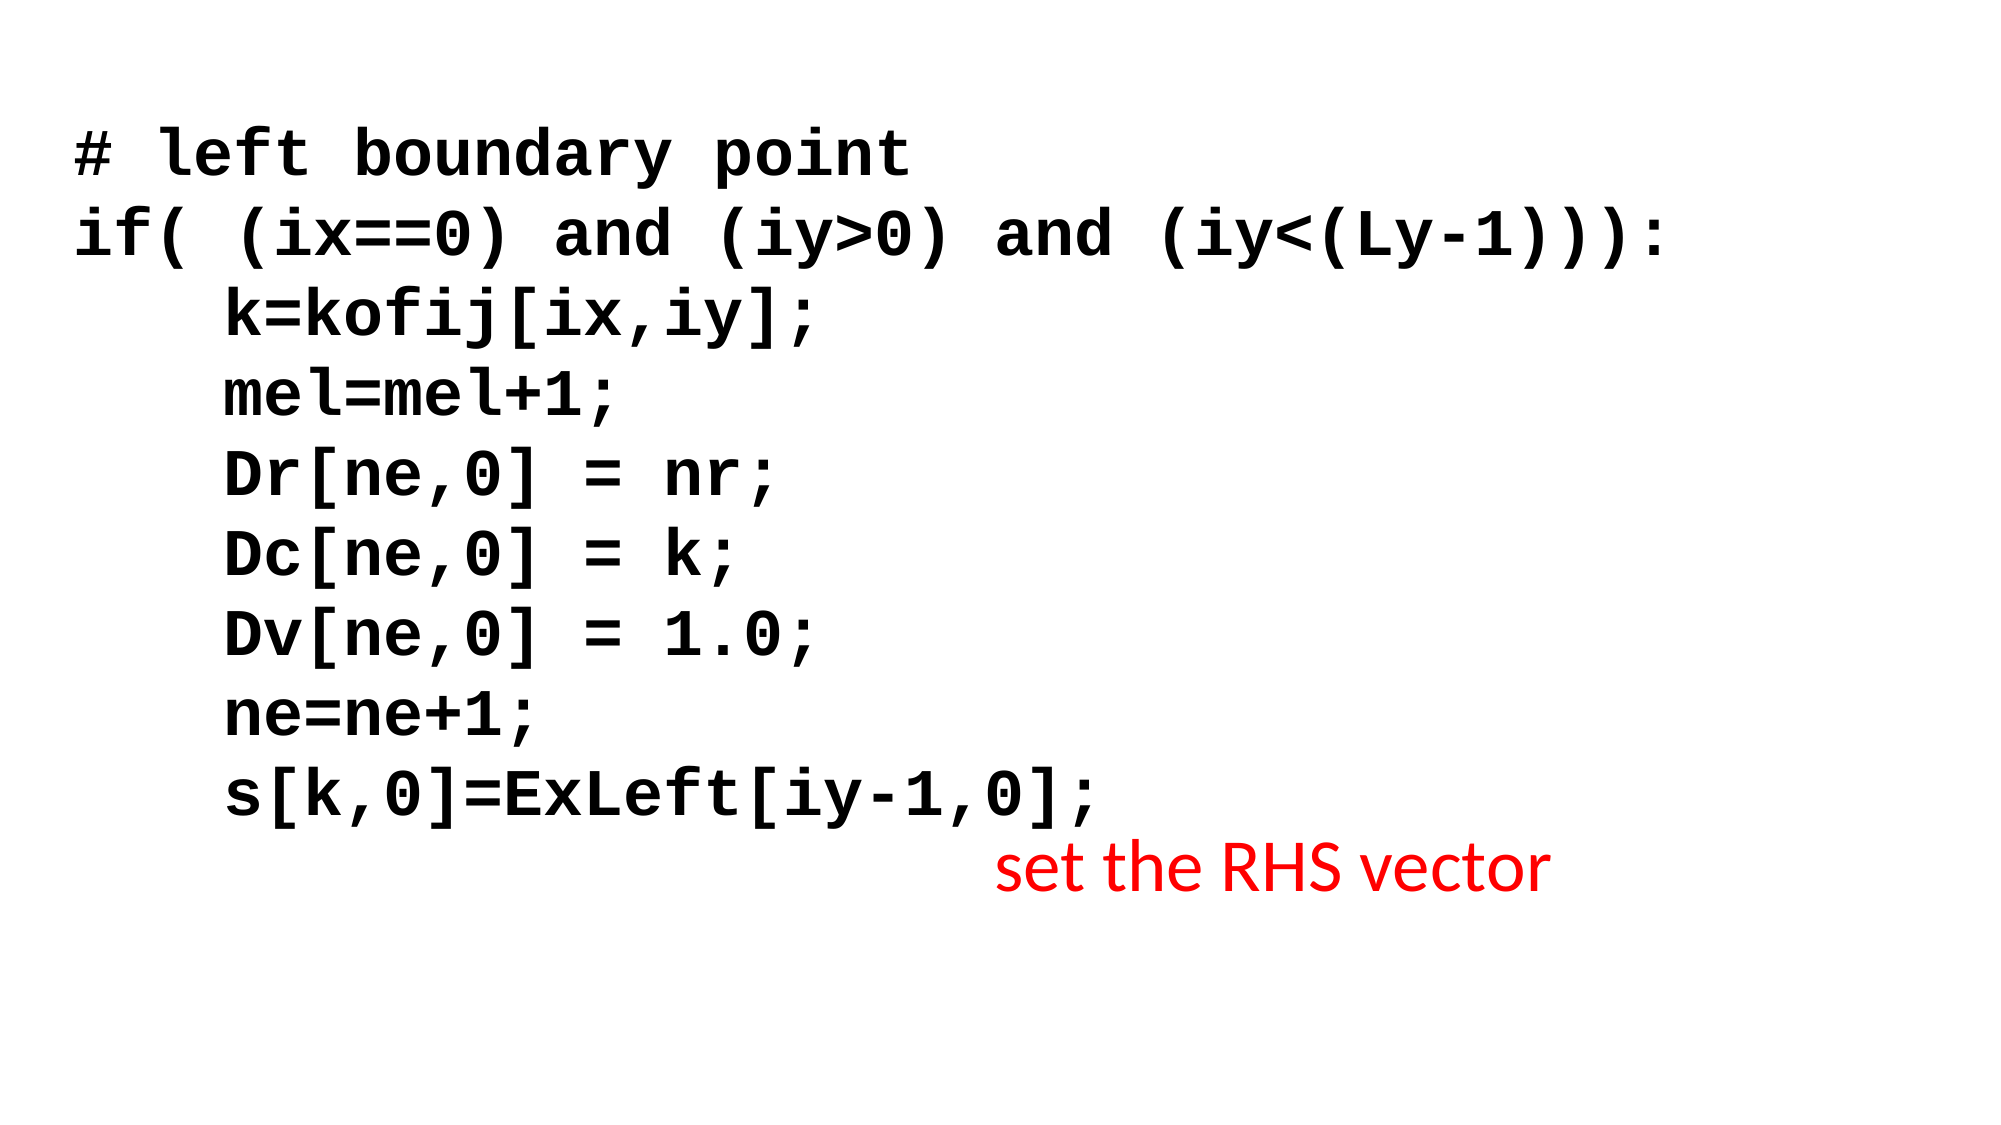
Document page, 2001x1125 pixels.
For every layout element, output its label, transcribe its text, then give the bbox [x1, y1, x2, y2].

text_box set the RHS vector [979, 809, 2000, 914]
text_box # left boundary point if( (ix==0) and (iy>0) and (iy<(Ly-1))): k=kofij[ix,iy]; mel=mel+1; Dr[ne,0] = nr; Dc[ne,0] = k; Dv[ne,0] = 1.0; ne=ne+1; s[k,0]=ExLeft[iy-1,0]; [59, 101, 2000, 836]
